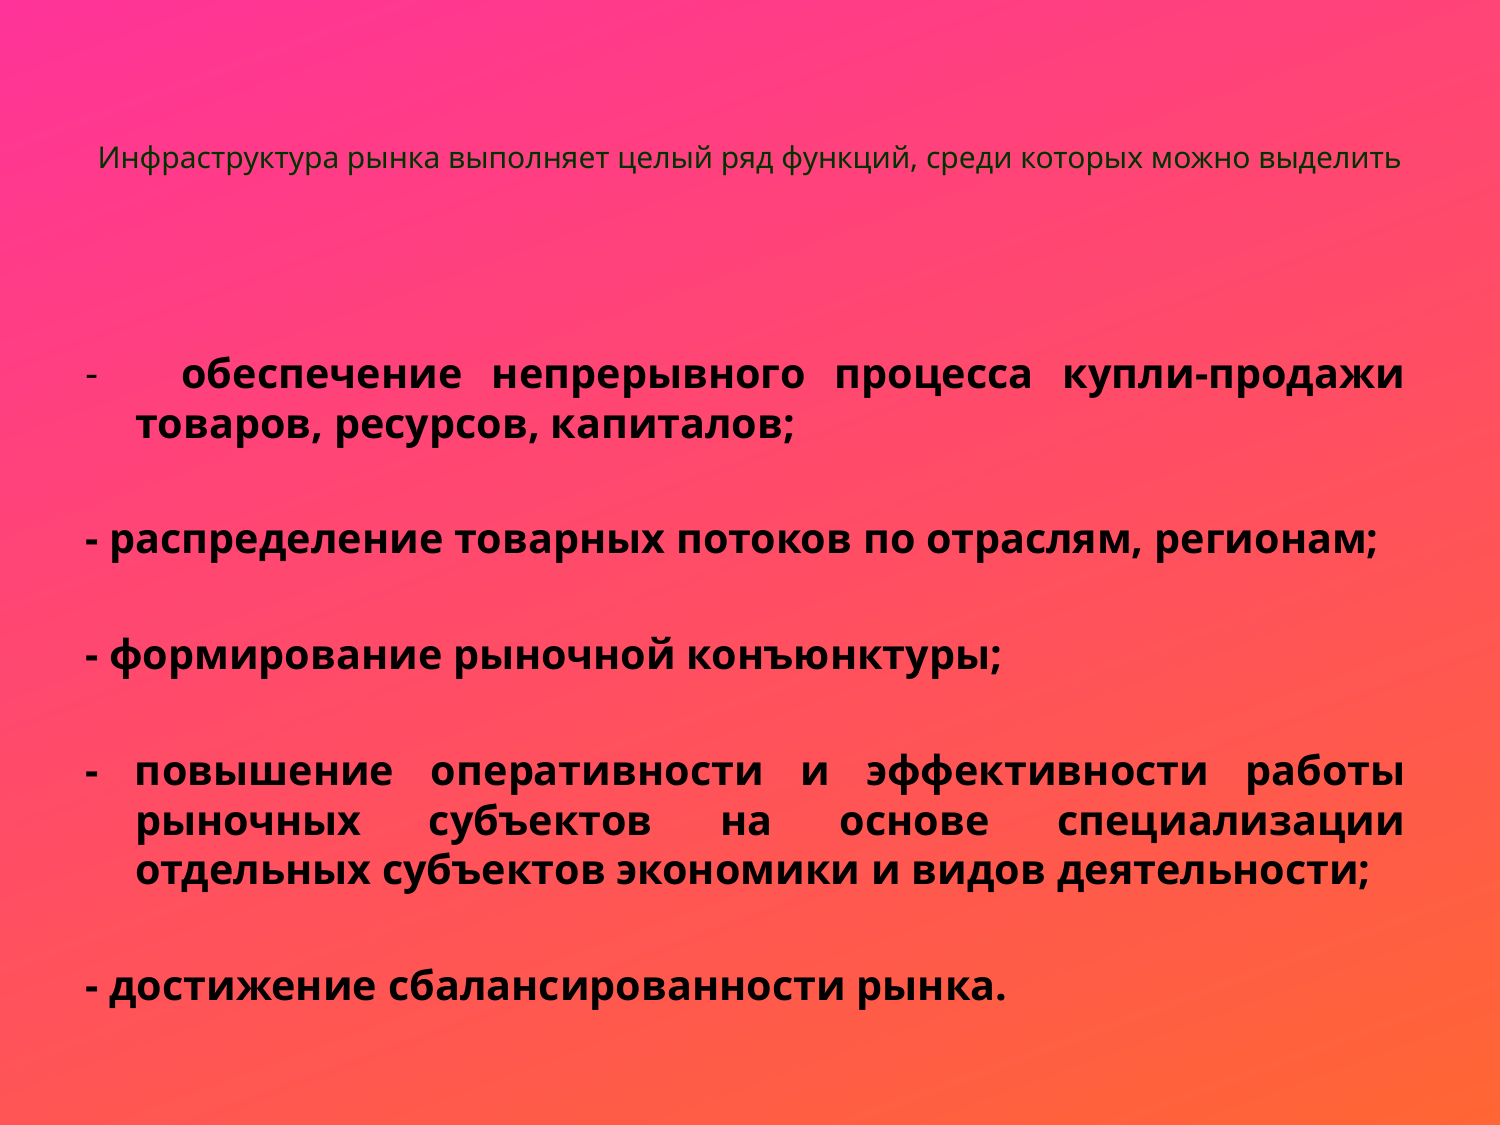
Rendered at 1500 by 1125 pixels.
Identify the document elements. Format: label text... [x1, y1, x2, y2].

list - обеспечение непрерывного процесса купли-продажи товаров, ресурсов, капиталов; - распределение товарных потоков по отраслям, регионам; - формирование рыночной конъюнктуры; - повышение оперативности и эффективности работы рыночных субъектов на основе специализации отдельных субъектов экономики и видов деятельности; - достижение сбалансированности рынка. [70, 339, 1421, 1083]
title Инфраструктура рынка выполняет целый ряд функций, среди которых можно выделить [75, 45, 1425, 233]
